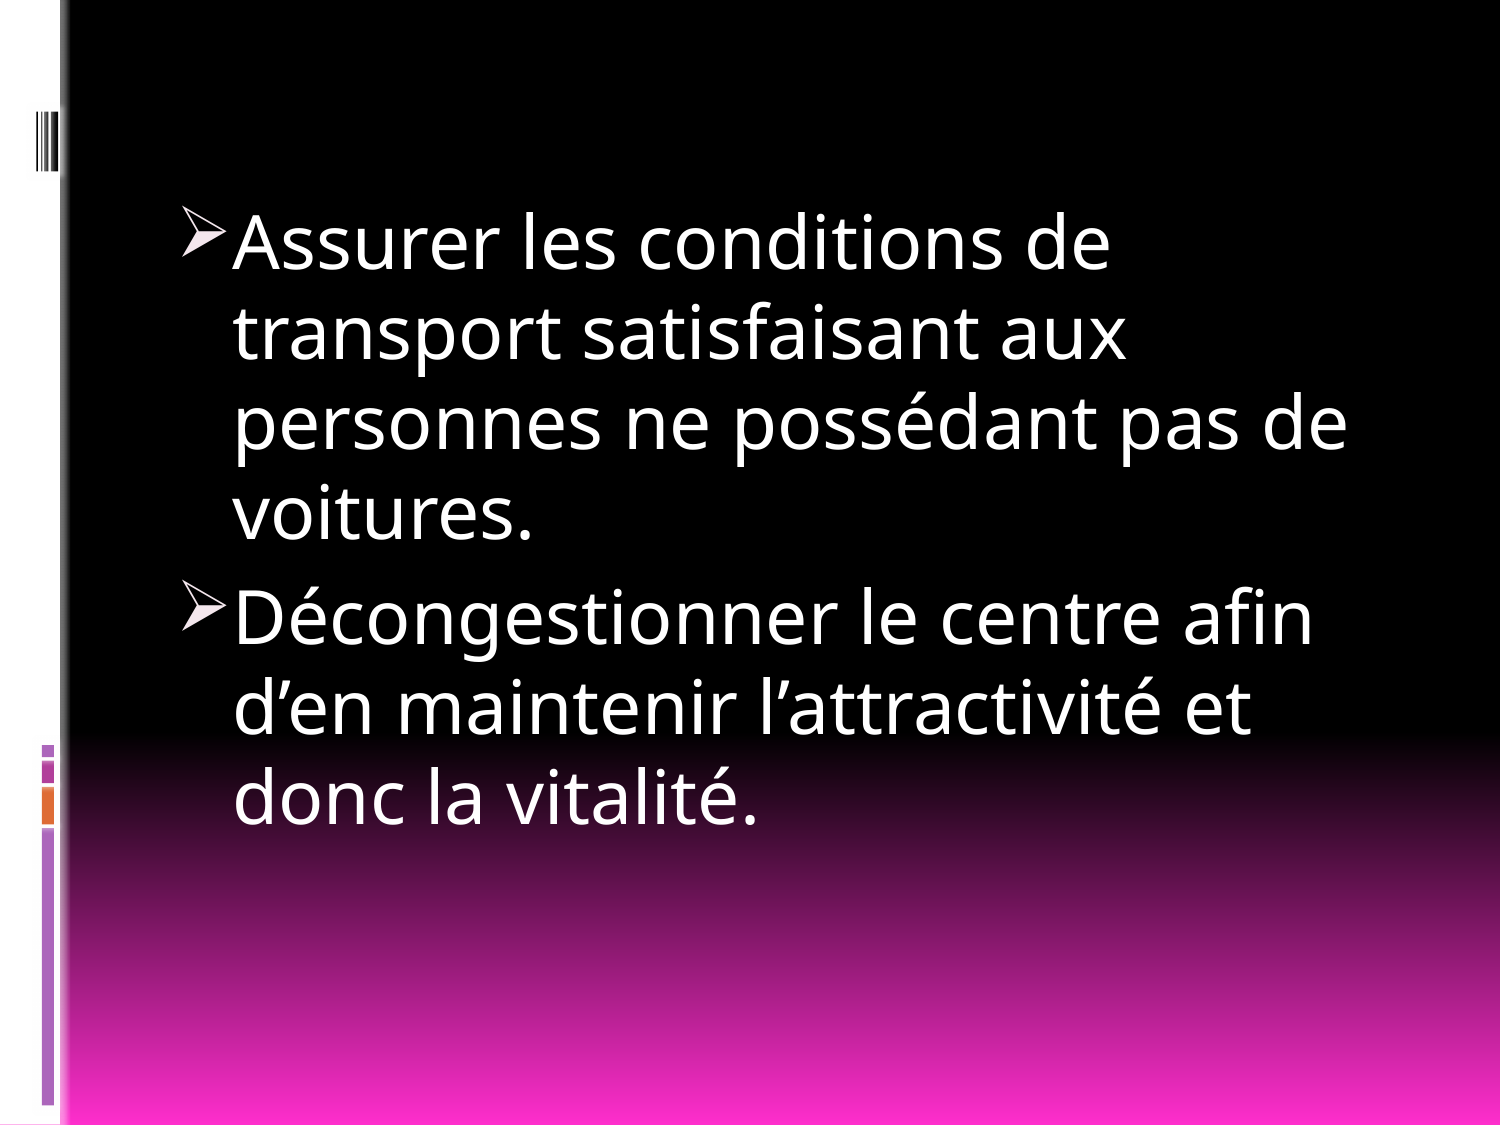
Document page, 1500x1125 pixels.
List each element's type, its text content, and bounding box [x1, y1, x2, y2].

list Assurer les conditions de transport satisfaisant aux personnes ne possédant pas de voitures. Décongestionner le centre afin d’en maintenir l’attractivité et donc la vitalité. [150, 187, 1425, 1043]
